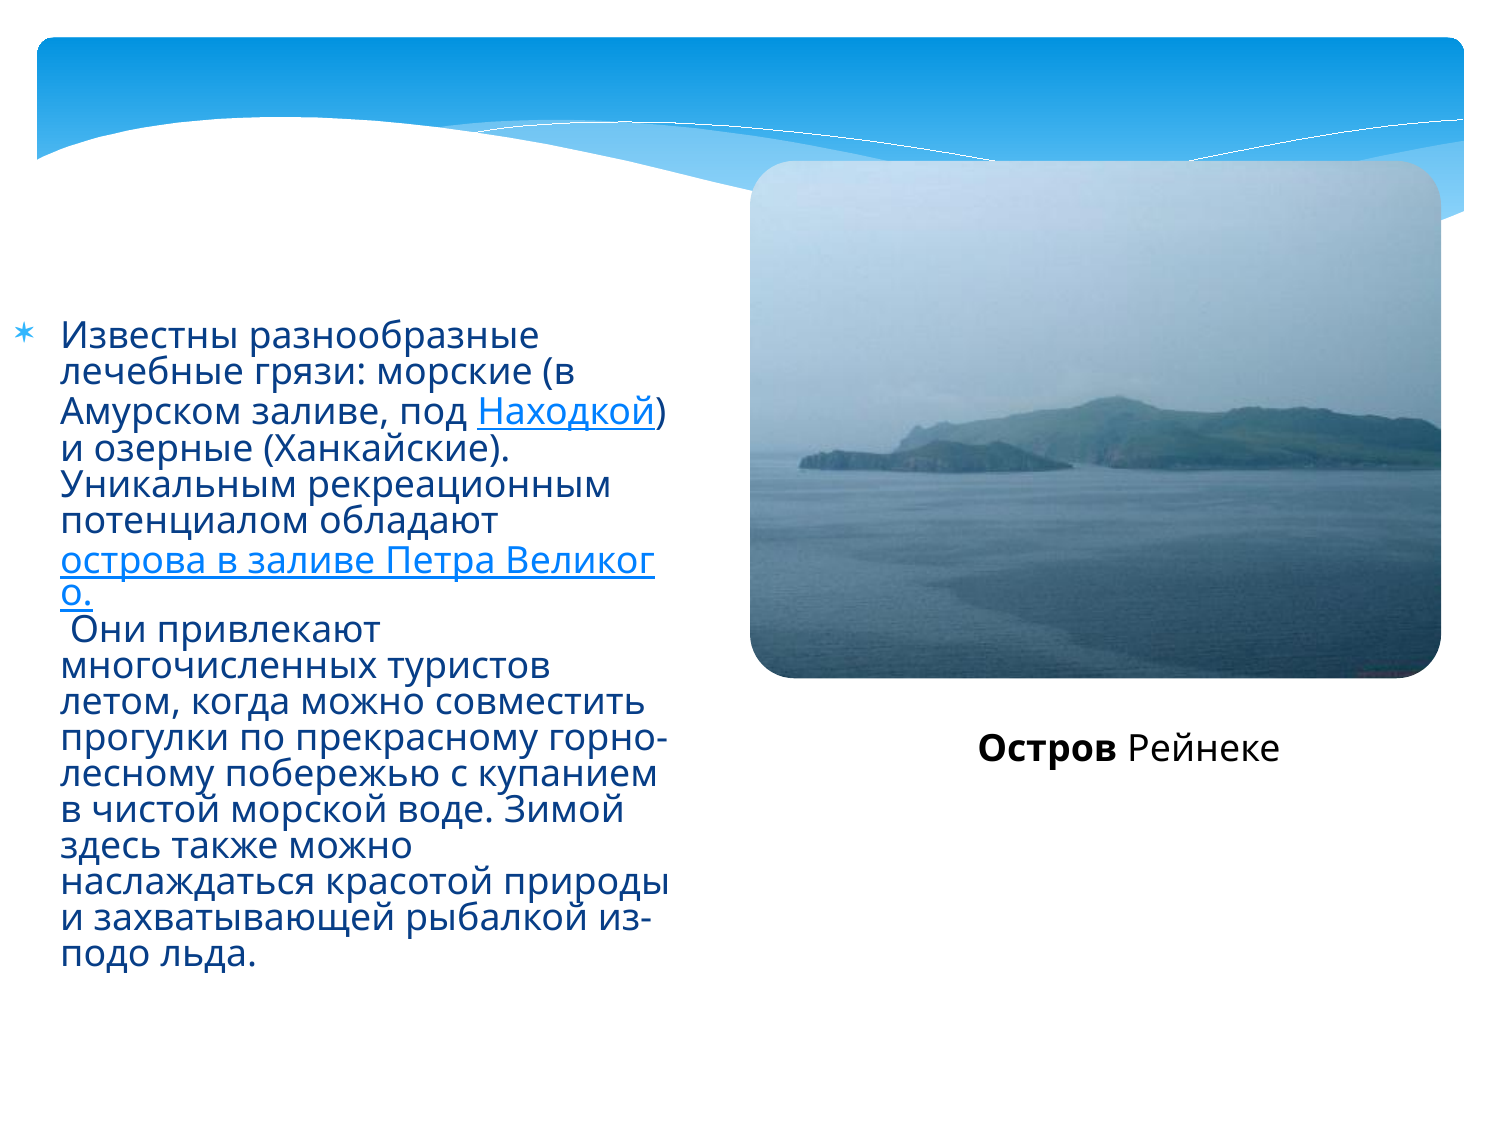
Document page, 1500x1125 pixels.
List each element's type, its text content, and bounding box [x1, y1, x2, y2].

text_box Остров Рейнеке [868, 716, 1400, 776]
list Известны разнообразные лечебные грязи: морские (в Амурском заливе, под Находкой) и озерные (Ханкайские). Уникальным рекреационным потенциалом обладают острова в заливе Петра Великого. Они привлекают многочисленных туристов летом, когда можно совместить прогулки по прекрасному горно-лесному побережью с купанием в чистой морской воде. Зимой здесь также можно наслаждаться красотой природы и захватывающей рыбалкой из-подо льда. [0, 312, 691, 1000]
picture [749, 160, 1442, 679]
